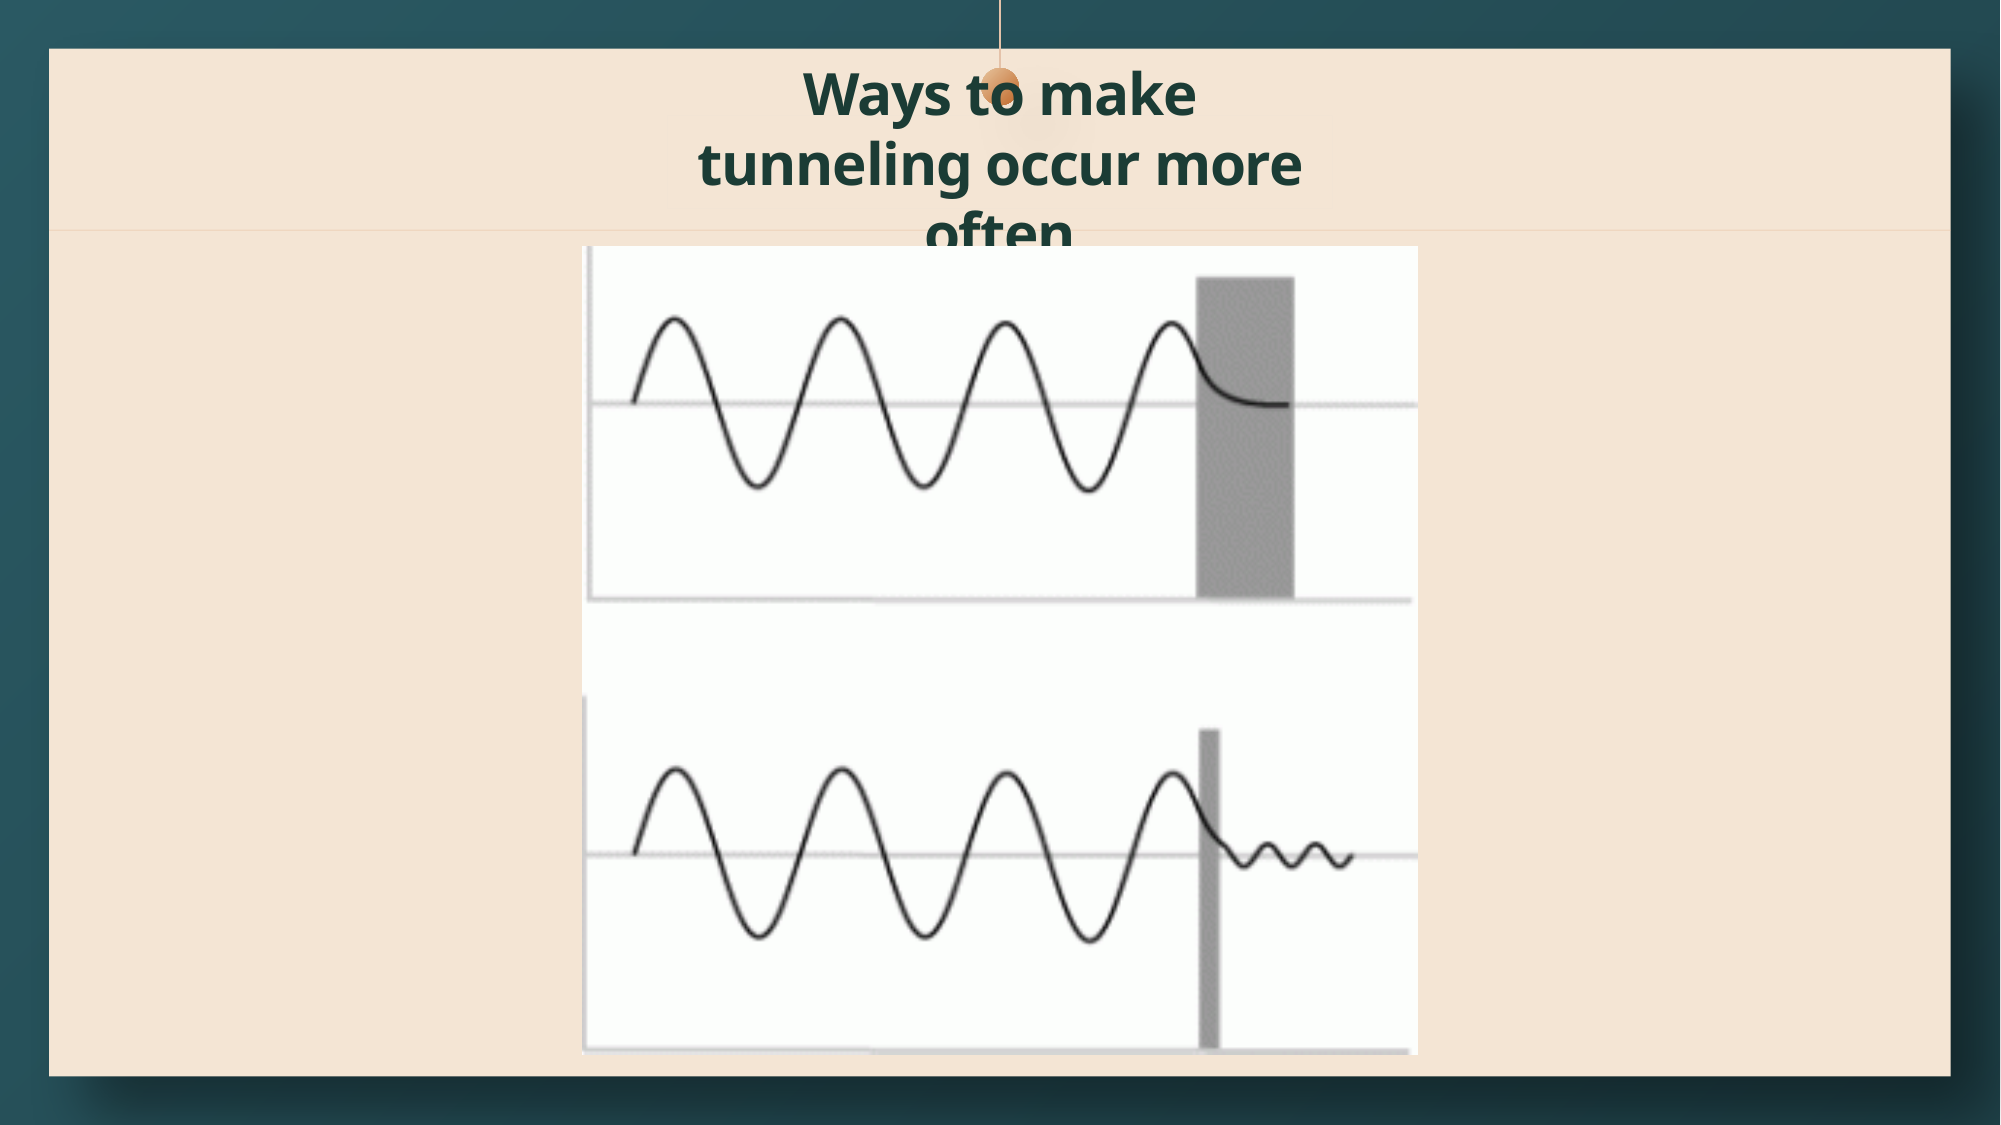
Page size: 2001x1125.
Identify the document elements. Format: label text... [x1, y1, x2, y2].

title Ways to make tunneling occur more often [667, 115, 1333, 209]
picture [582, 246, 1418, 1055]
